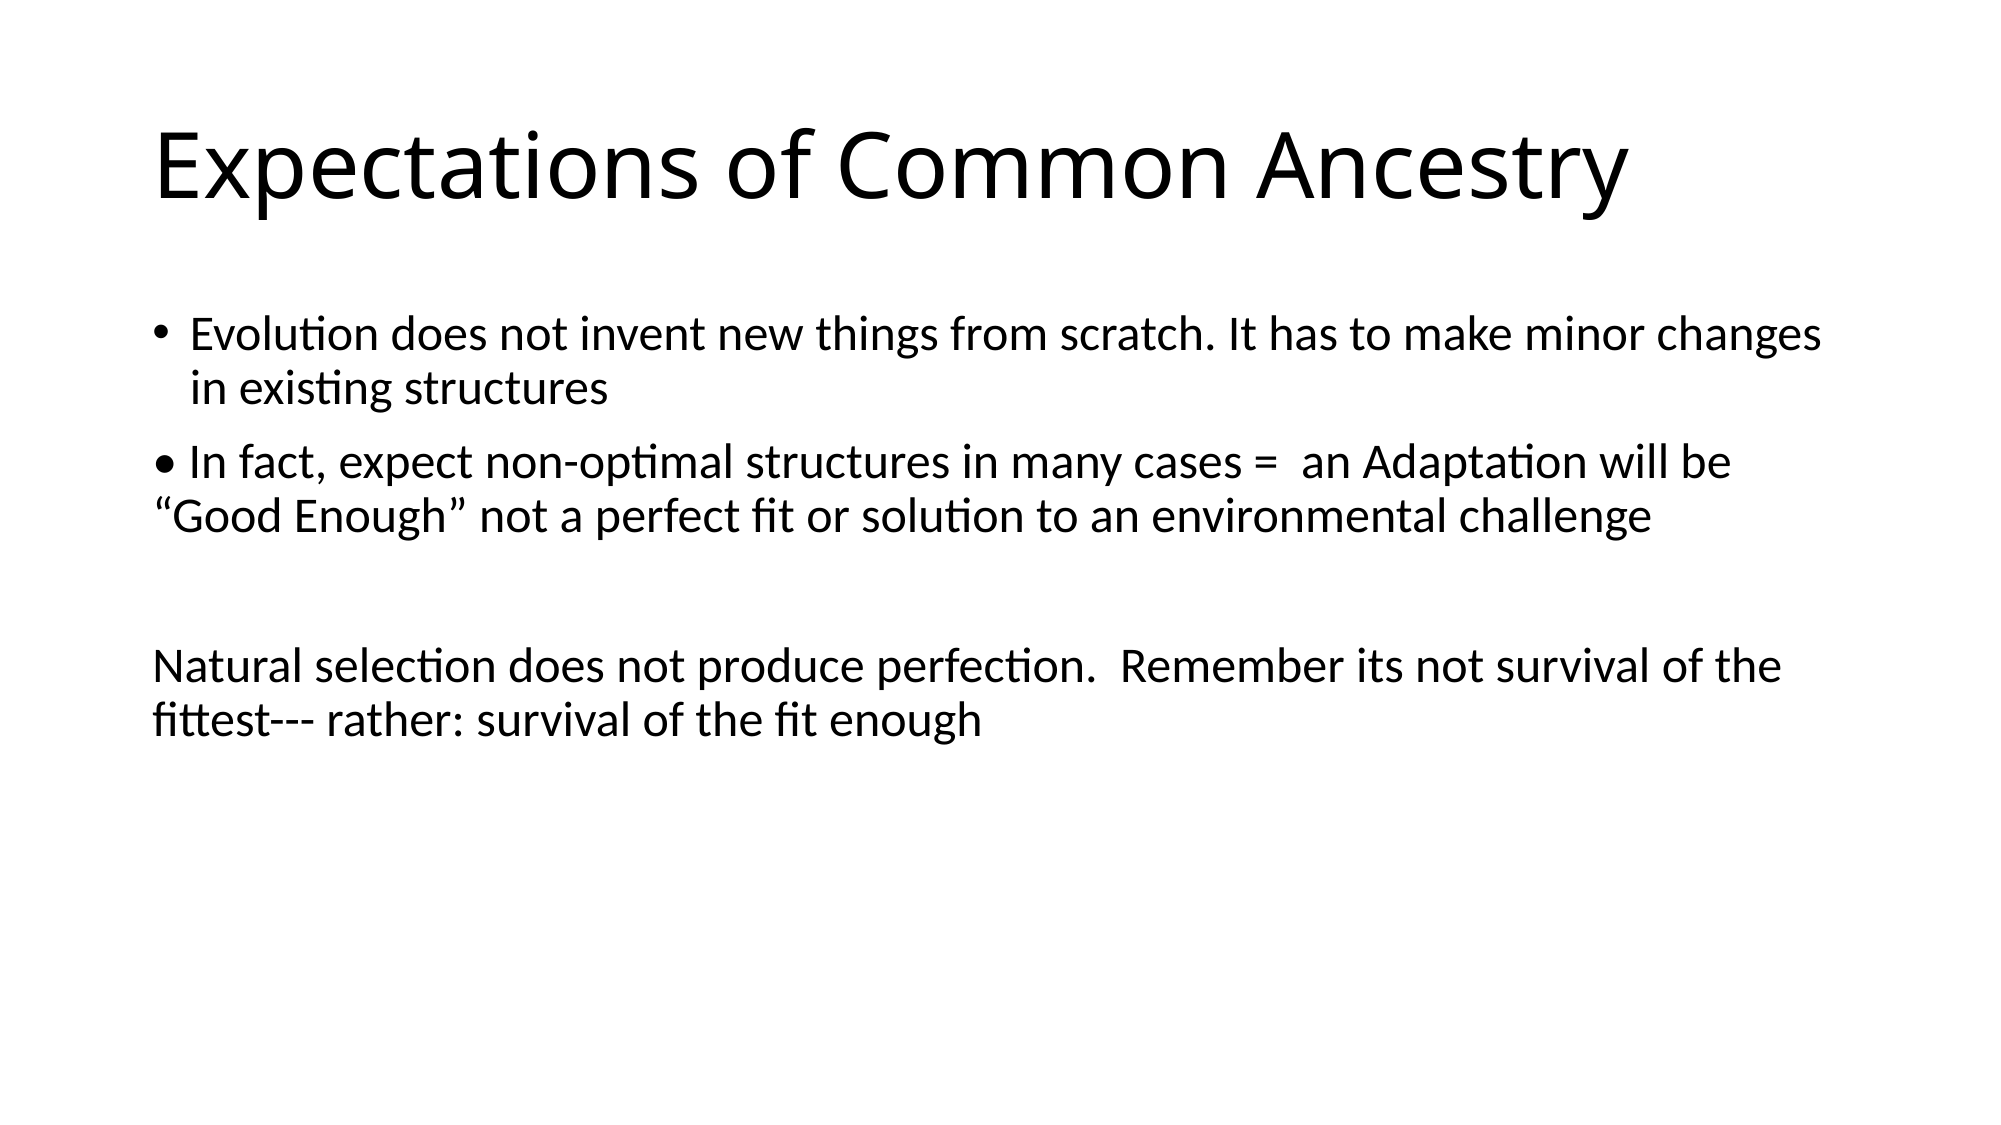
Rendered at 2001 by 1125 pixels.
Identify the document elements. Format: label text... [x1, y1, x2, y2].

title Expectations of Common Ancestry [137, 59, 1863, 278]
list Evolution does not invent new things from scratch. It has to make minor changes in existing structures • In fact, expect non-optimal structures in many cases = an Adaptation will be “Good Enough” not a perfect fit or solution to an environmental challenge Natural selection does not produce perfection. Remember its not survival of the fittest--- rather: survival of the fit enough [137, 299, 1863, 1014]
